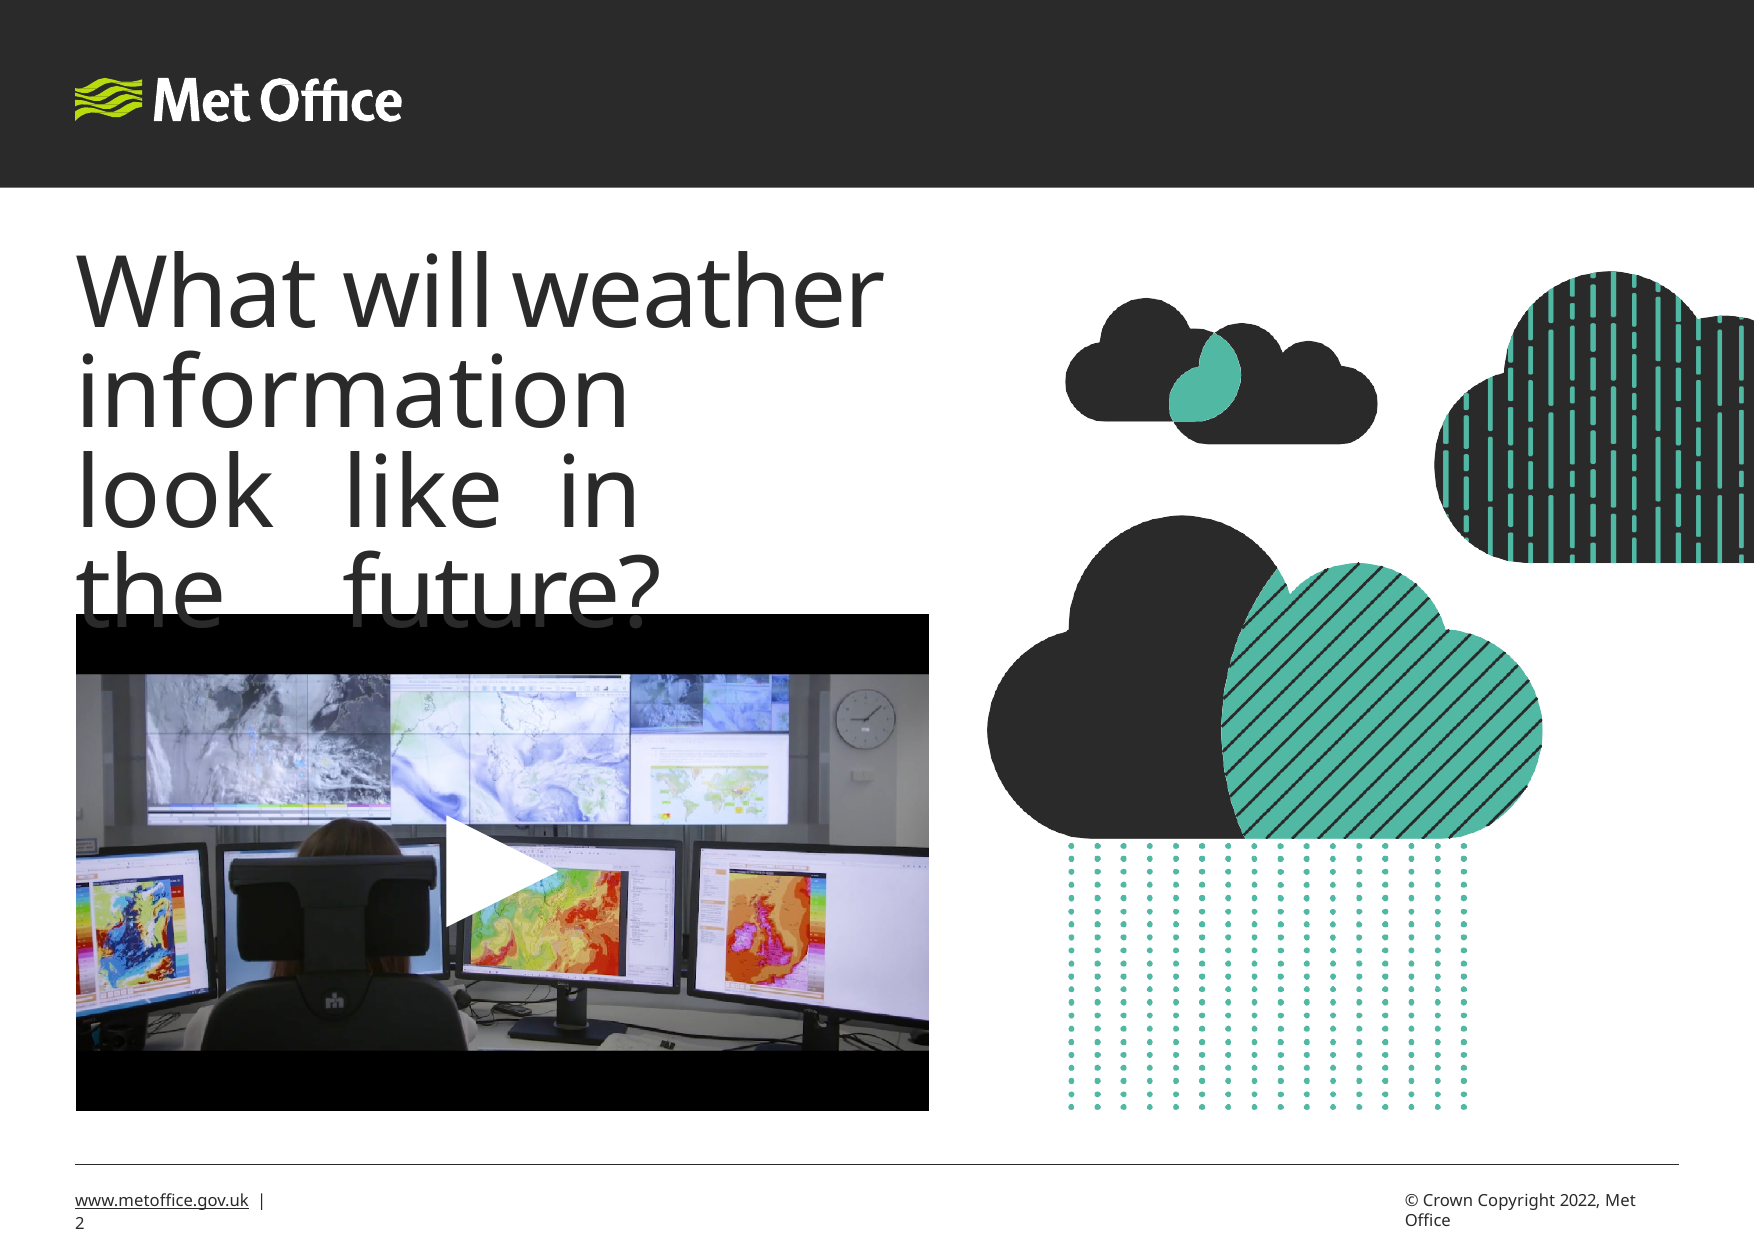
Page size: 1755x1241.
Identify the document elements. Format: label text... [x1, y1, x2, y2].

text_box www.metoffice.gov.uk | 2 [72, 1187, 284, 1236]
title What will weather information look like in the future? [72, 225, 950, 648]
footer © Crown Copyright 2022, Met Office [1402, 1187, 1682, 1241]
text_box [75, 614, 930, 1111]
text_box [0, 0, 1755, 188]
picture [987, 270, 1755, 1110]
